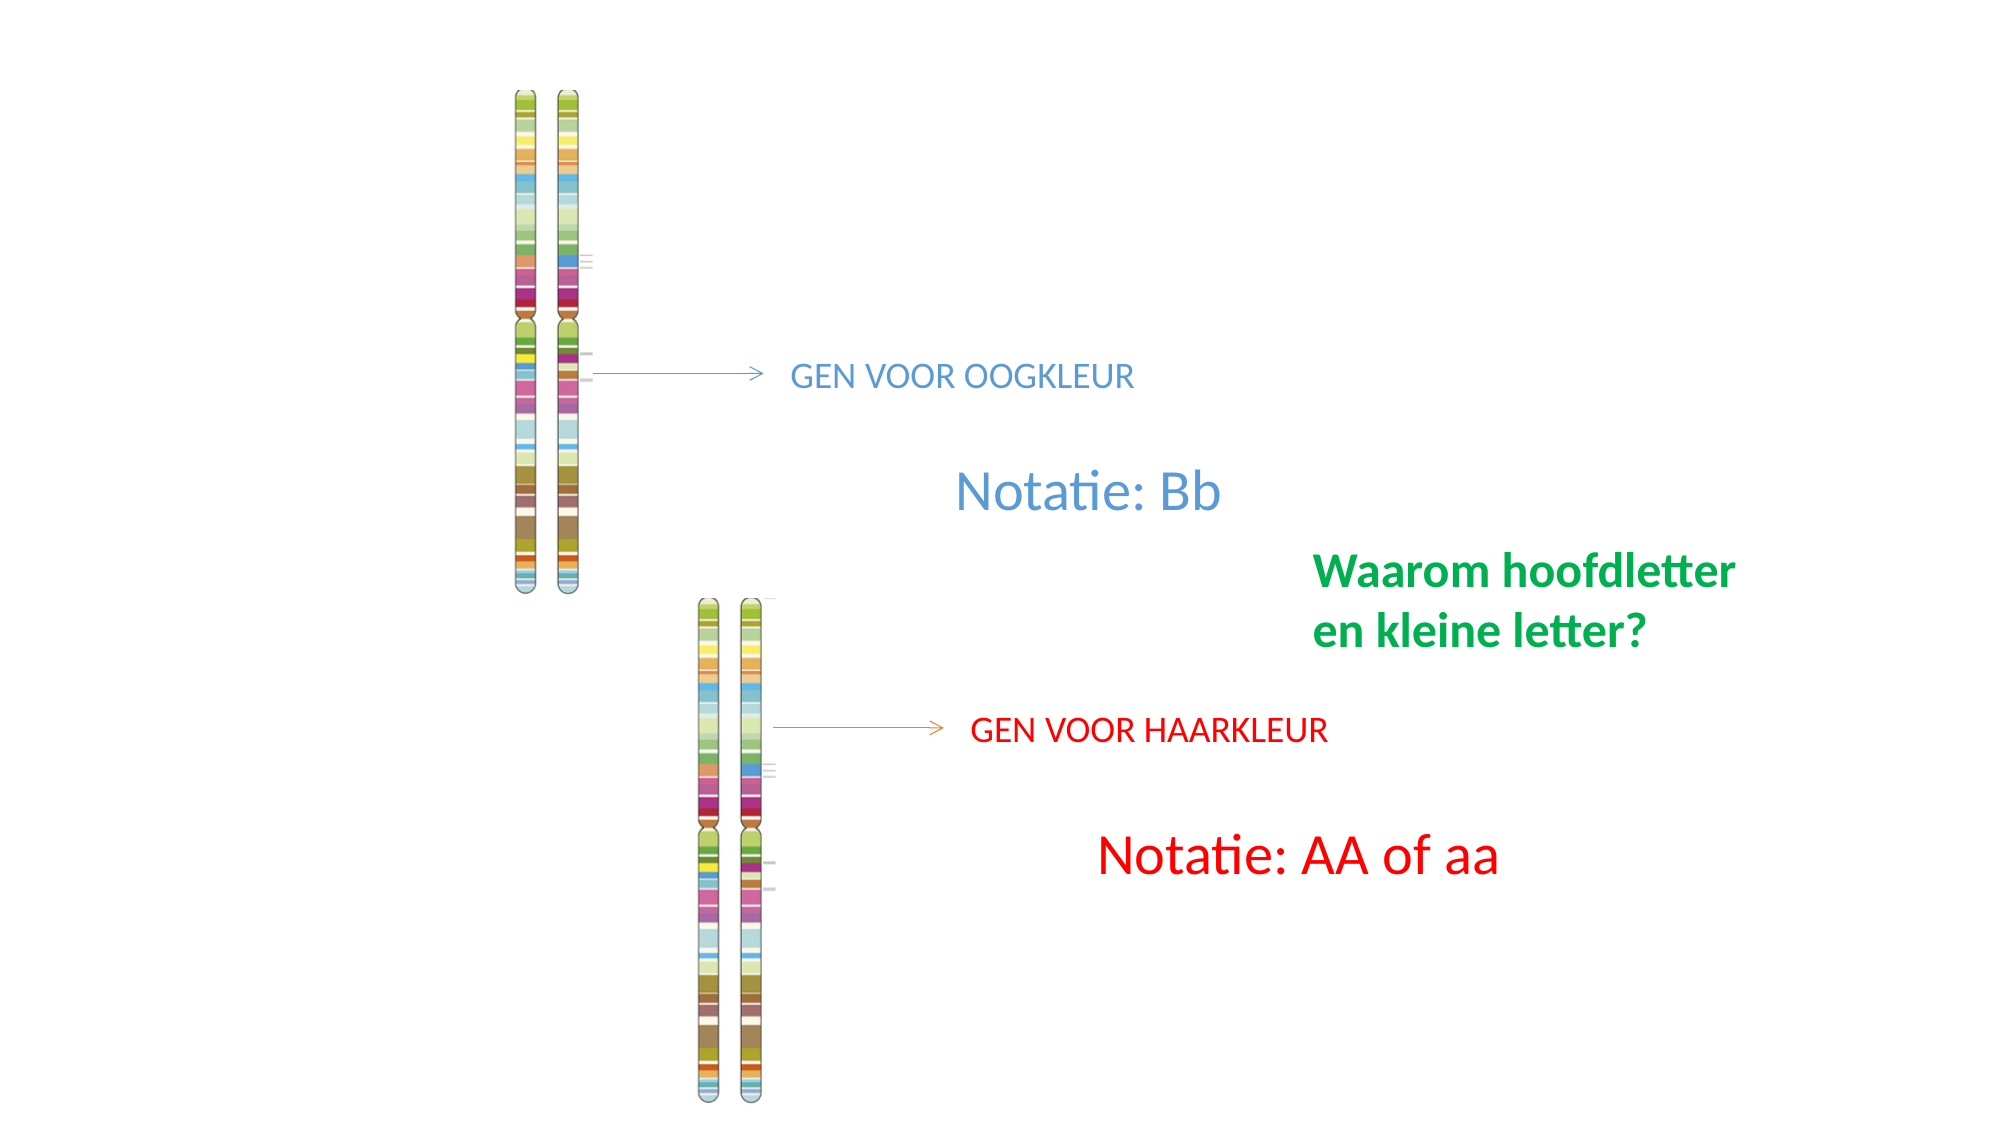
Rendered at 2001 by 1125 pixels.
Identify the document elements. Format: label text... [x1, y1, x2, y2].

text_box Notatie: AA of aa [1082, 808, 1520, 894]
text_box Notatie: Bb [940, 444, 1378, 530]
text_box GEN VOOR OOGKLEUR [775, 343, 1213, 404]
text_box Waarom hoofdletter en kleine letter? [1297, 530, 1765, 665]
picture [663, 598, 776, 1106]
text_box GEN VOOR HAARKLEUR [955, 697, 1393, 758]
picture [480, 89, 593, 598]
